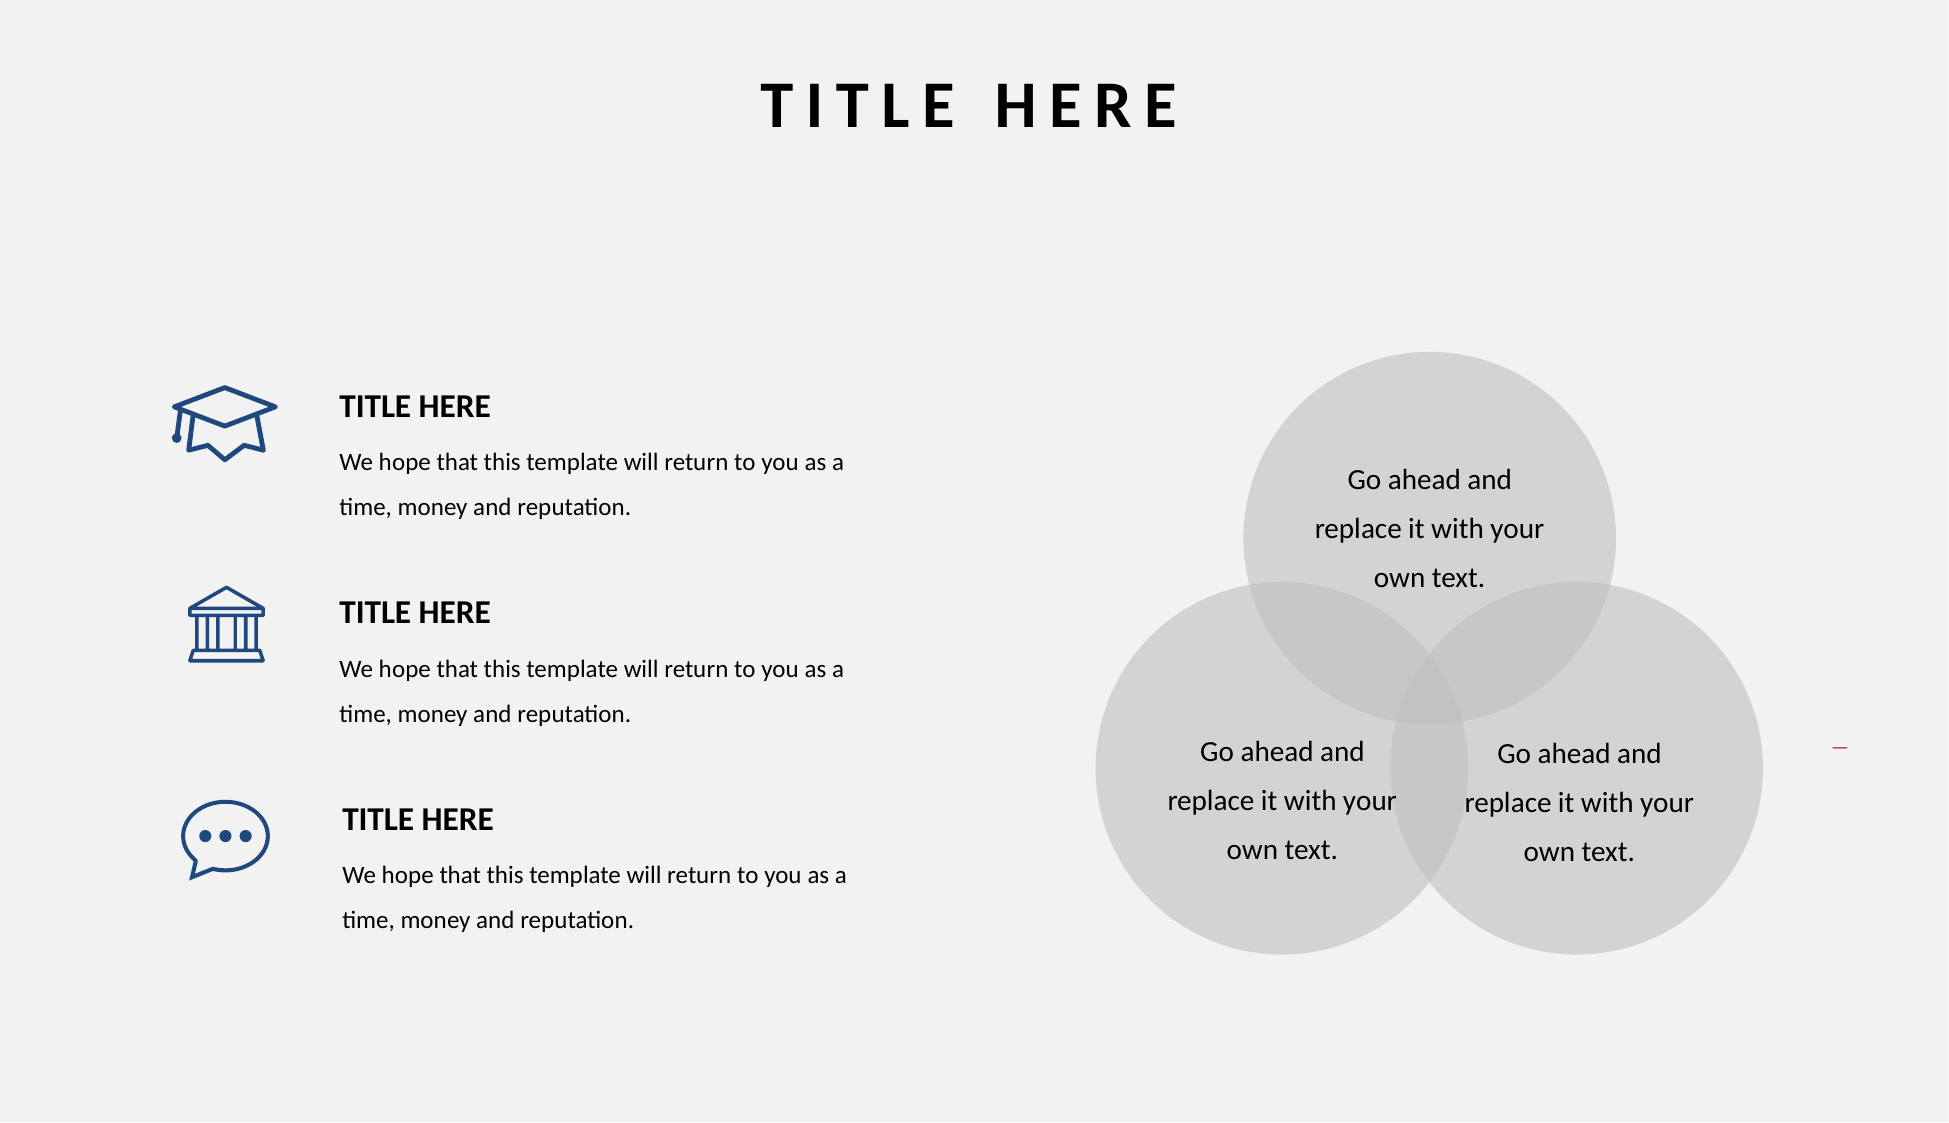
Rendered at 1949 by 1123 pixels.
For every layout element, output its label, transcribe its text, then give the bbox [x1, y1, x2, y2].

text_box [171, 379, 881, 922]
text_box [1095, 351, 1848, 955]
text_box TITLE HERE [289, 53, 1649, 148]
